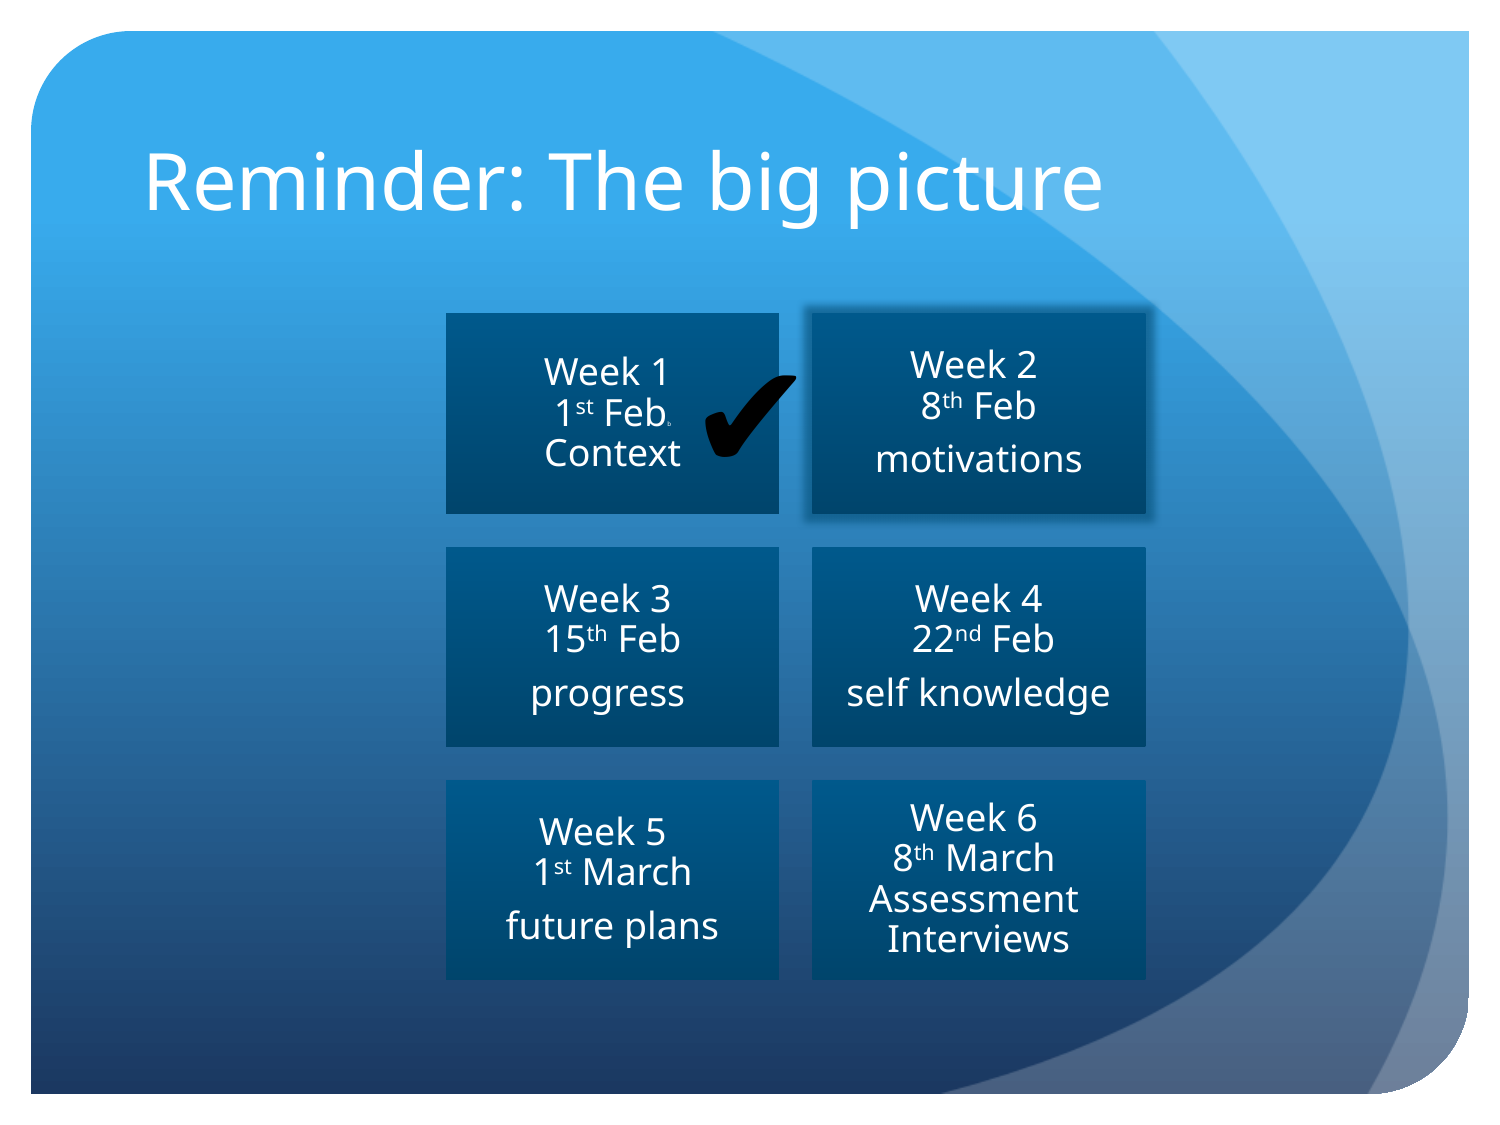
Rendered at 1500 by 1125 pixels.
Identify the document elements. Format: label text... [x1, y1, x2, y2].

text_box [295, 313, 1296, 981]
picture [24, 30, 1473, 1094]
title Reminder: The big picture [127, 62, 1372, 234]
